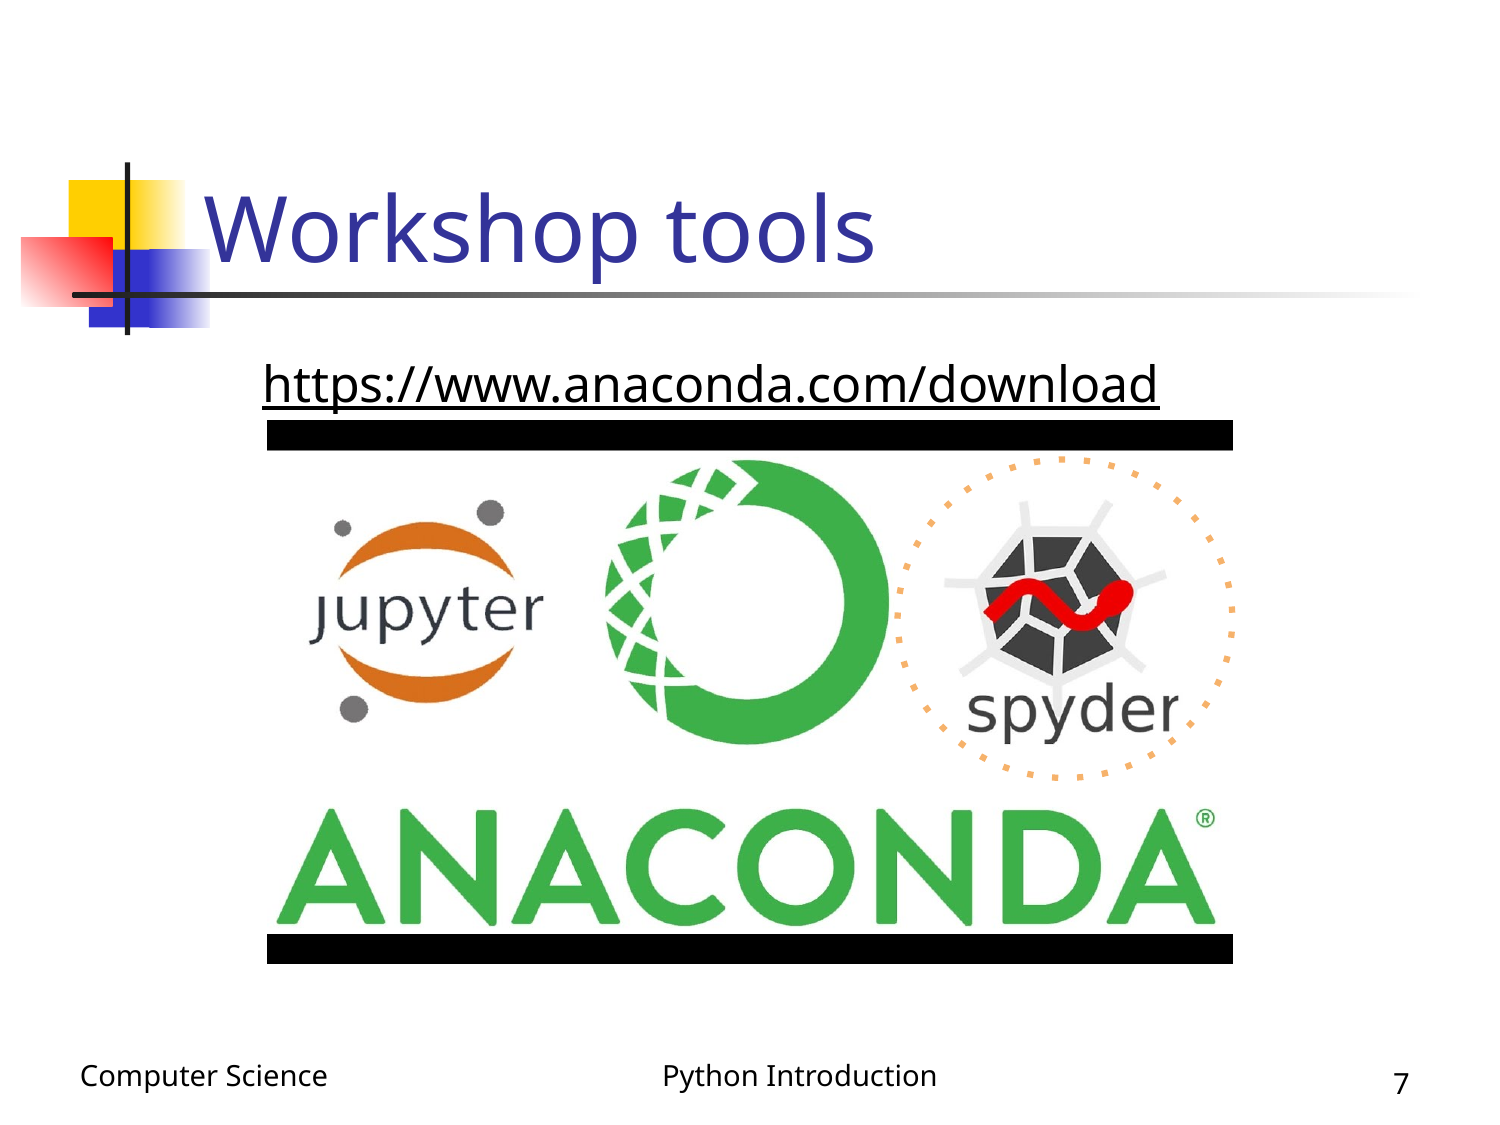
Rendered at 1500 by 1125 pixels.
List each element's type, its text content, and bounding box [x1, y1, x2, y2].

picture [267, 420, 1233, 964]
title Workshop tools [188, 101, 1468, 289]
slide_number ‹#› [1112, 1037, 1425, 1113]
text_box https://www.anaconda.com/download [247, 337, 1253, 439]
